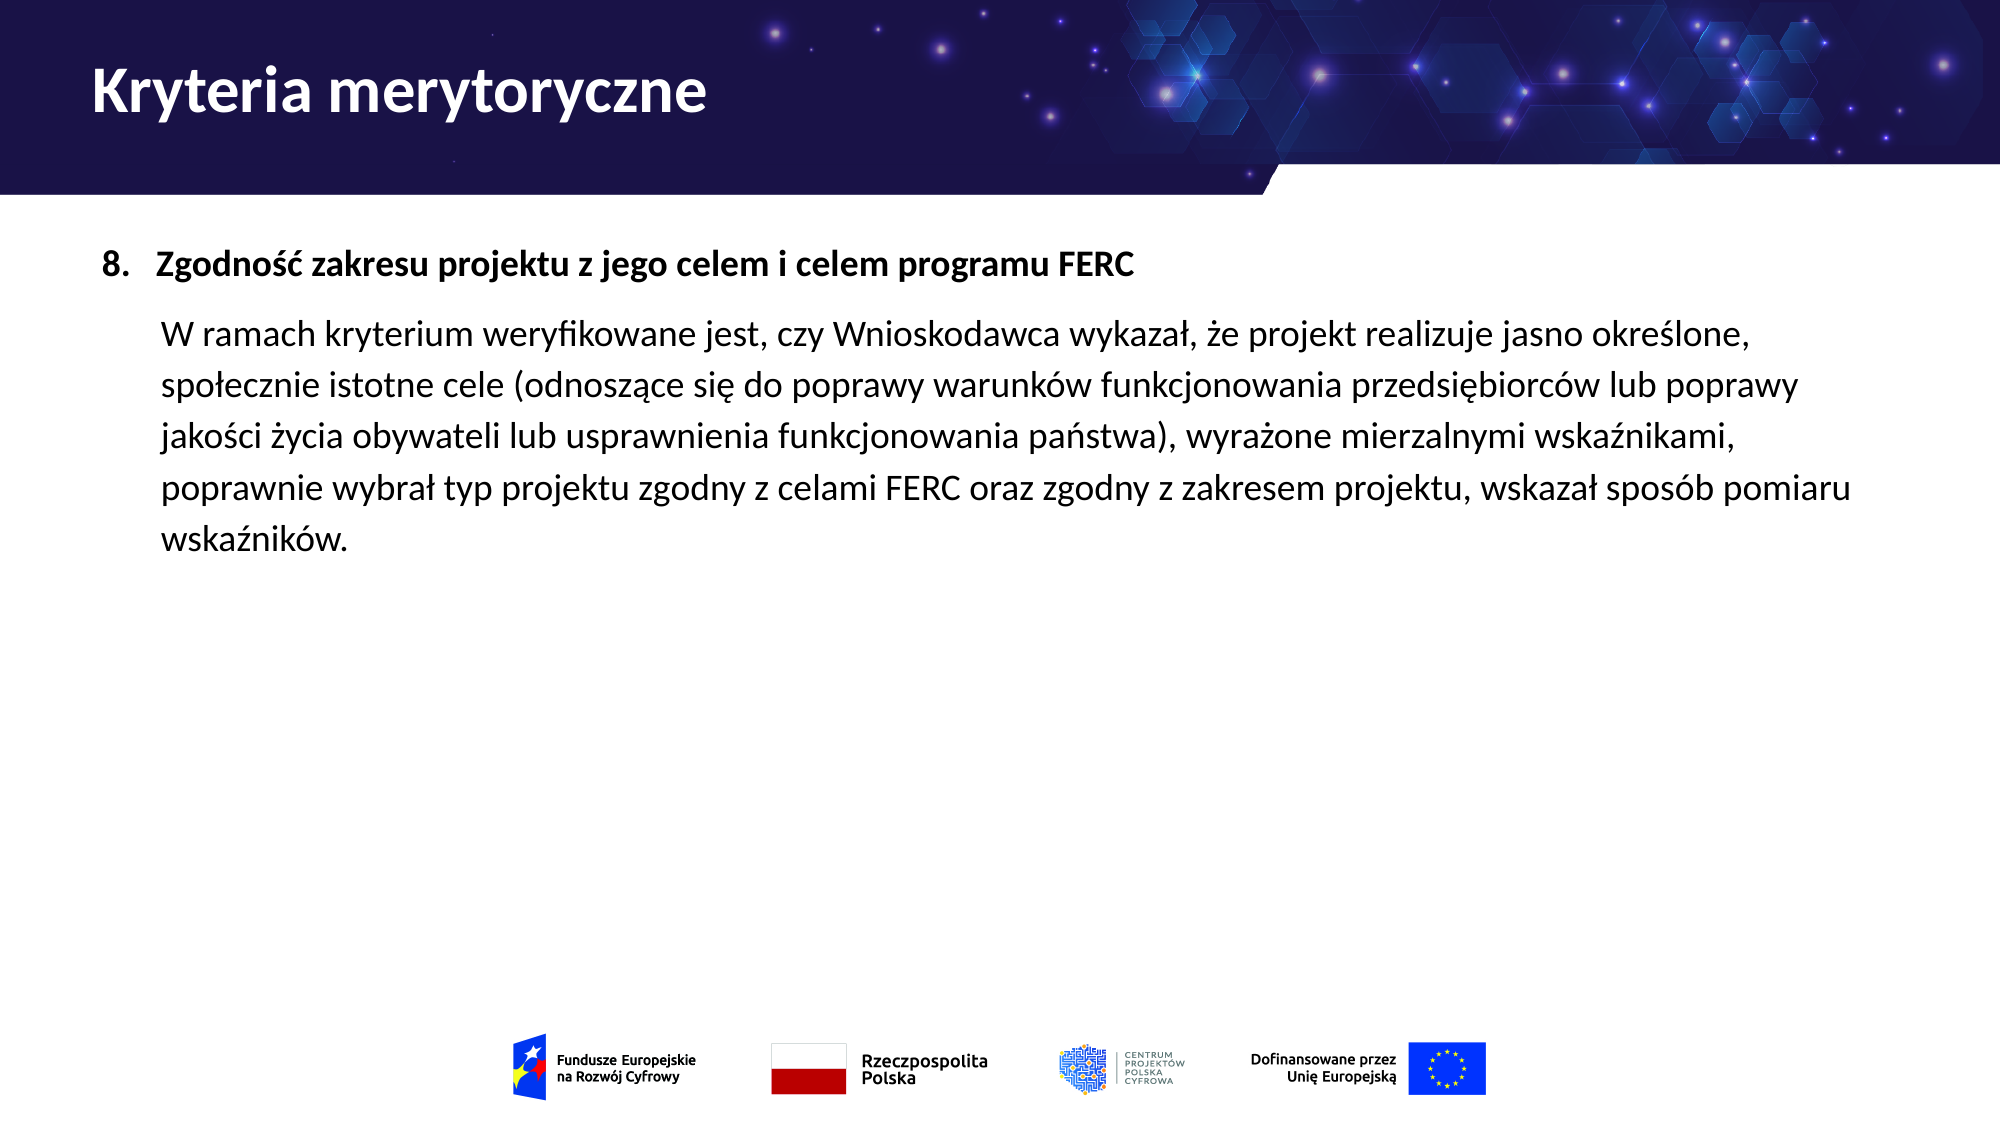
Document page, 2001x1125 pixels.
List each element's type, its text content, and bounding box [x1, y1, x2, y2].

list 8. Zgodność zakresu projektu z jego celem i celem programu FERC W ramach kryterium weryfikowane jest, czy Wnioskodawca wykazał, że projekt realizuje jasno określone, społecznie istotne cele (odnoszące się do poprawy warunków funkcjonowania przedsiębiorców lub poprawy jakości życia obywateli lub usprawnienia funkcjonowania państwa), wyrażone mierzalnymi wskaźnikami, poprawnie wybrał typ projektu zgodny z celami FERC oraz zgodny z zakresem projektu, wskazał sposób pomiaru wskaźników. [87, 225, 1913, 900]
title Kryteria merytoryczne [77, 46, 1863, 136]
picture [491, 1011, 1509, 1122]
picture [0, 0, 2000, 195]
